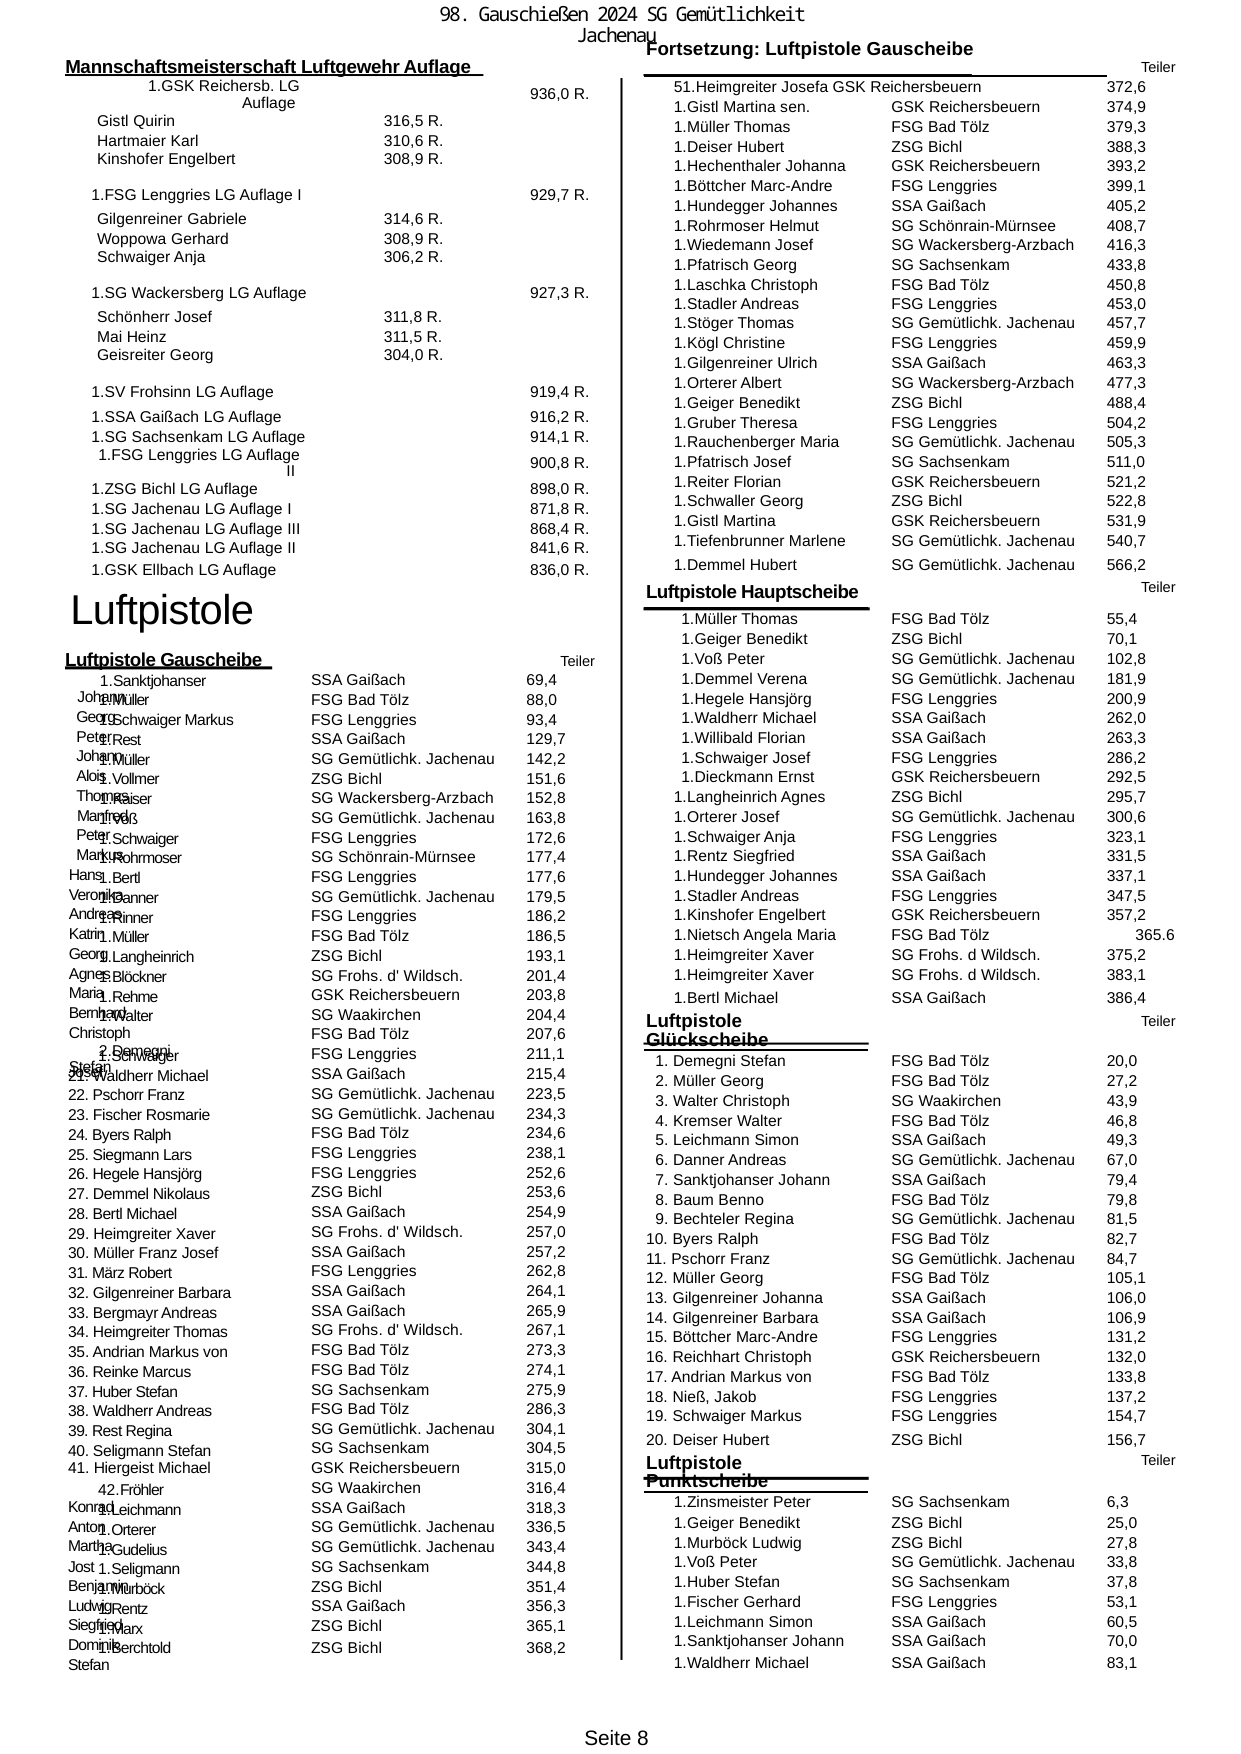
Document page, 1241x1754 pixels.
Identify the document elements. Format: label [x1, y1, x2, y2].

list [577, 1746, 661, 1751]
picture [64, 6, 1180, 1746]
